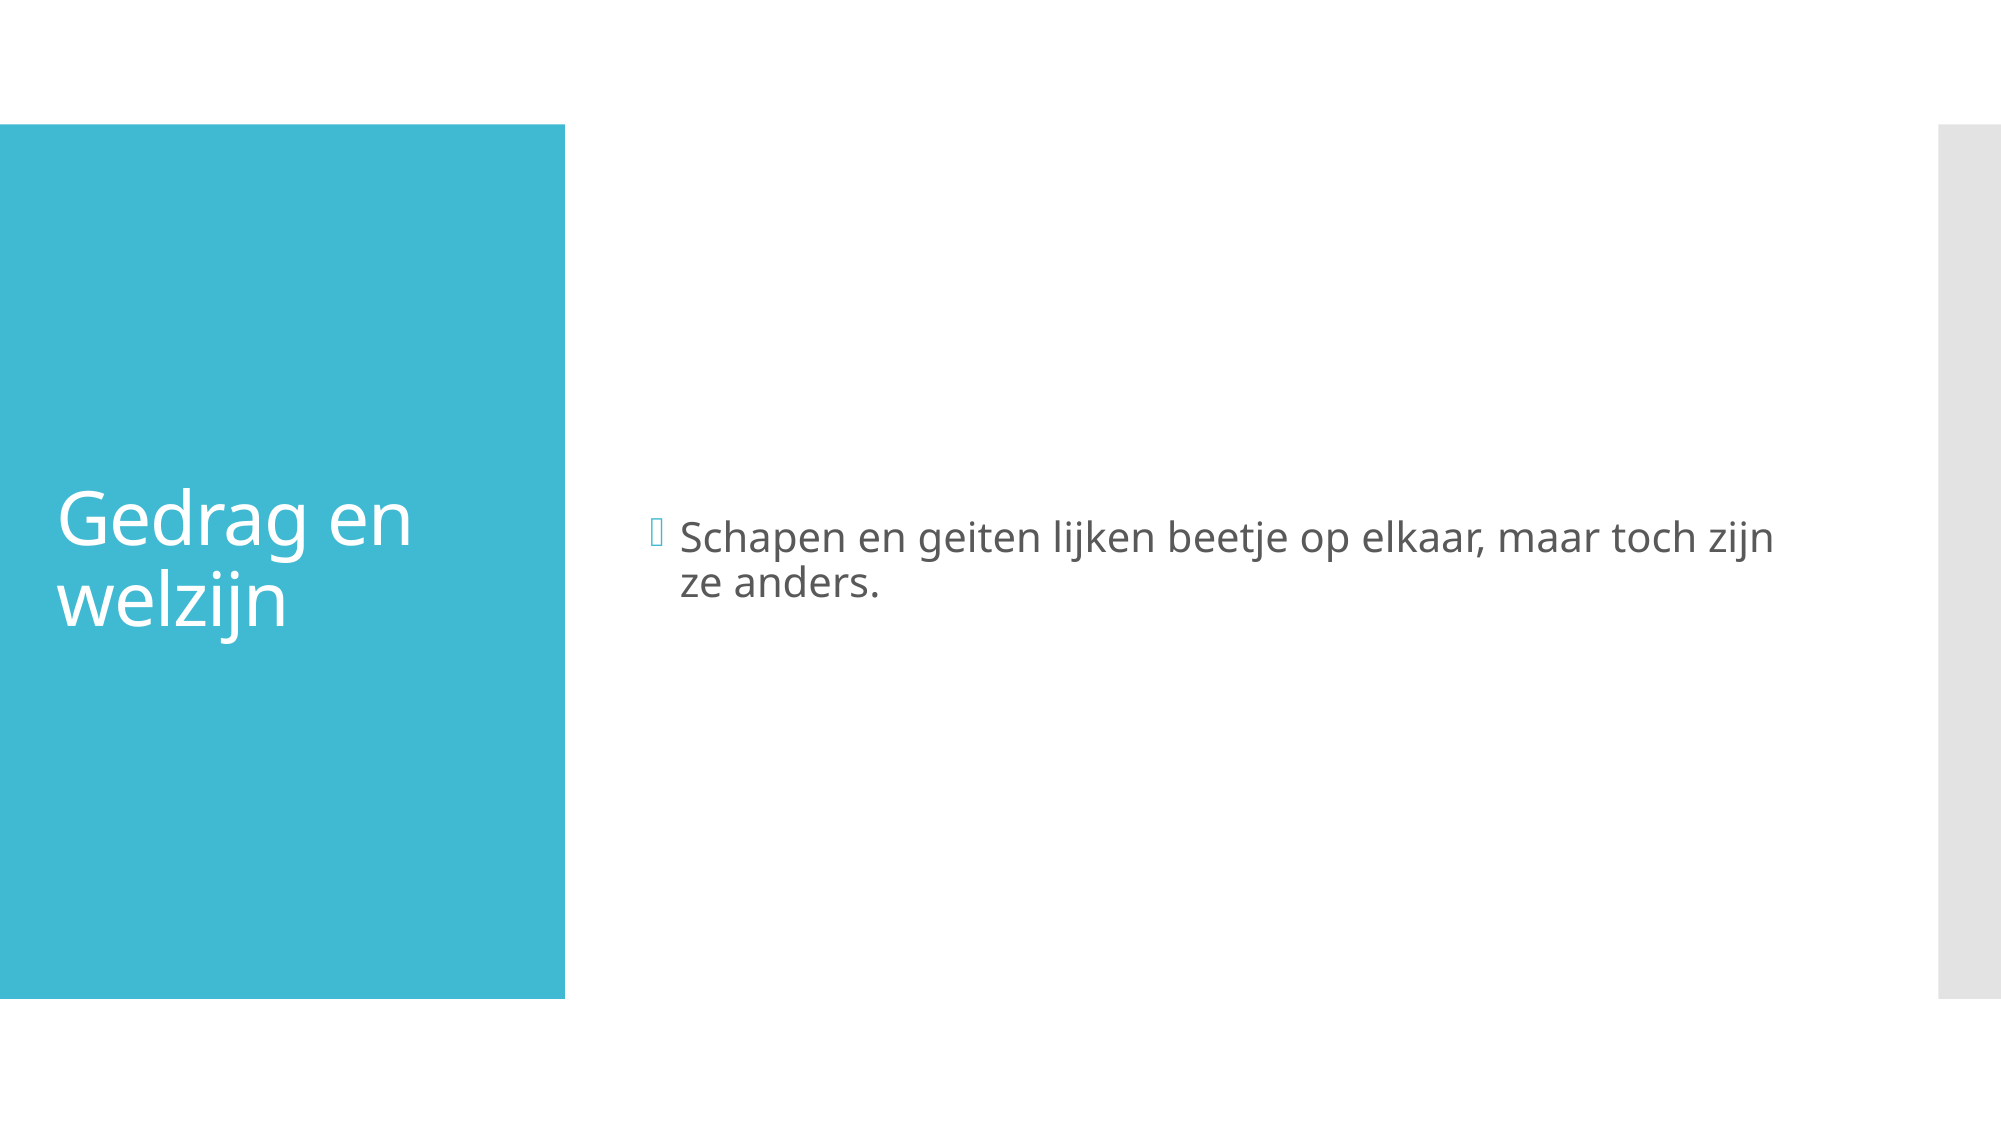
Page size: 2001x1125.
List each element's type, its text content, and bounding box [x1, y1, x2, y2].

title Gedrag en welzijn [41, 184, 525, 940]
list Schapen en geiten lijken beetje op elkaar, maar toch zijn ze anders. [634, 141, 1835, 982]
